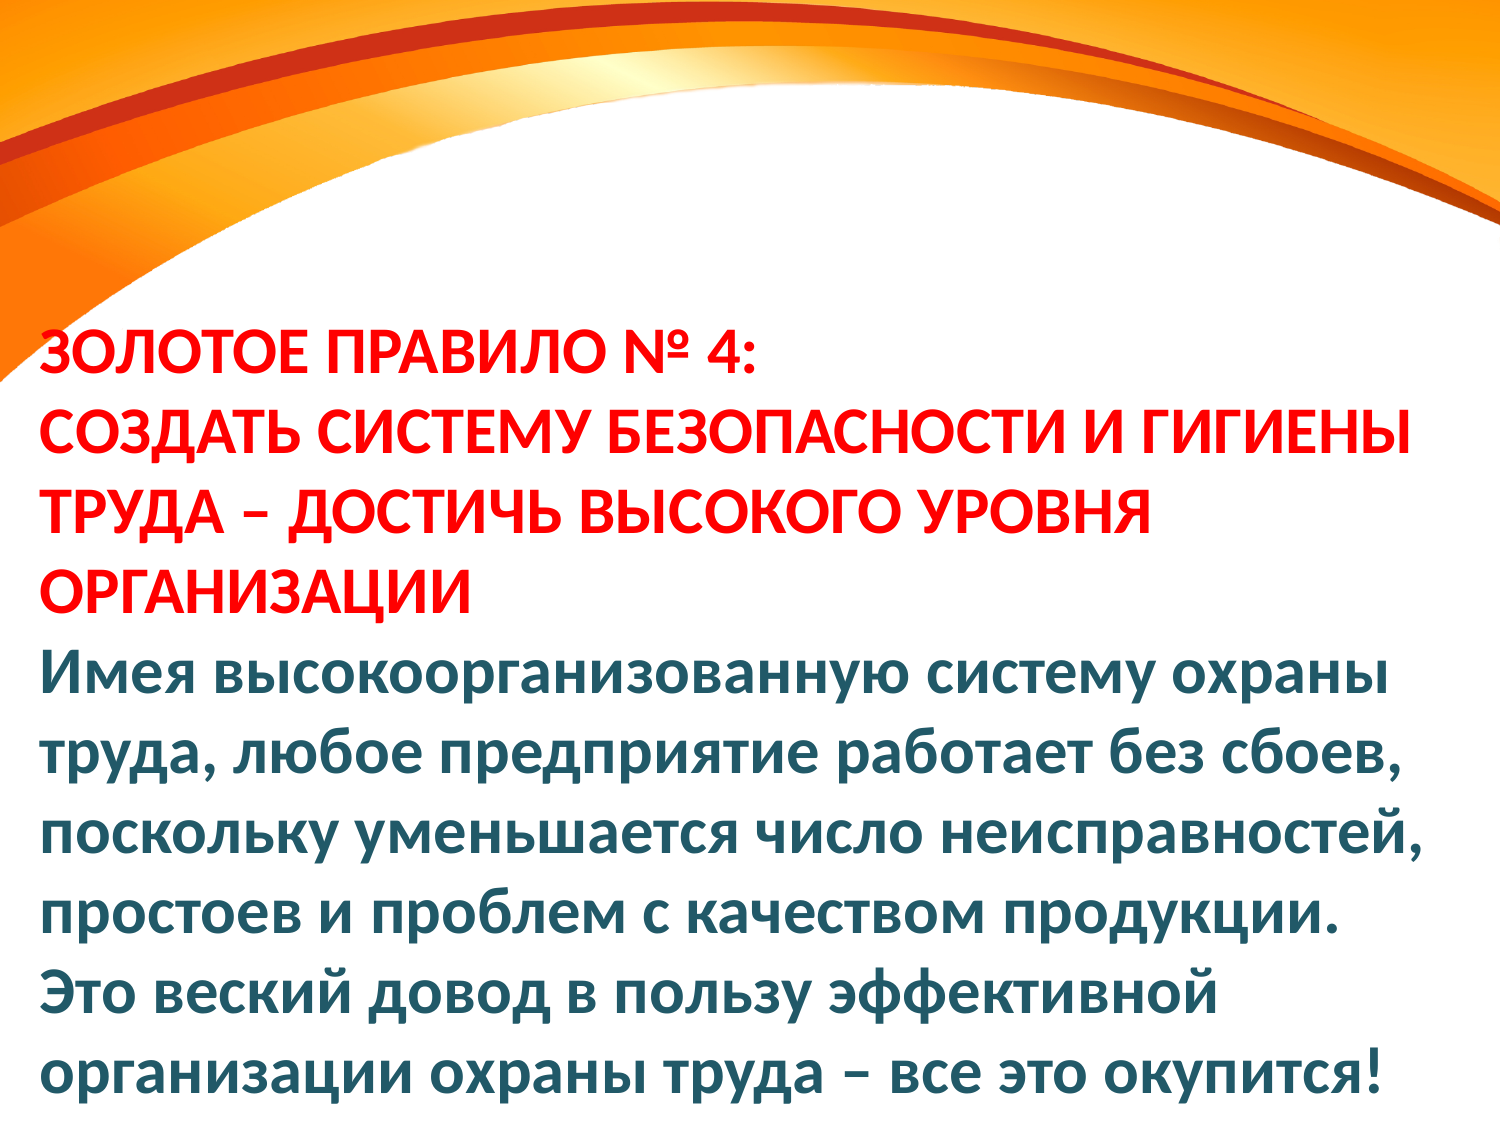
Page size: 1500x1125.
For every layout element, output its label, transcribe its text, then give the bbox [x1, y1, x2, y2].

text_box ЗОЛОТОЕ ПРАВИЛО № 4: СОЗДАТЬ СИСТЕМУ БЕЗОПАСНОСТИ И ГИГИЕНЫ ТРУДА – ДОСТИЧЬ ВЫСОКОГО УРОВНЯ ОРГАНИЗАЦИИ Имея высокоорганизованную систему охраны труда, любое предприятие работает без сбоев, поскольку уменьшается число неисправностей, простоев и проблем с качеством продукции. Это веский довод в пользу эффективной организации охраны труда – все это окупится! [24, 299, 1488, 1115]
picture [0, 0, 1500, 389]
